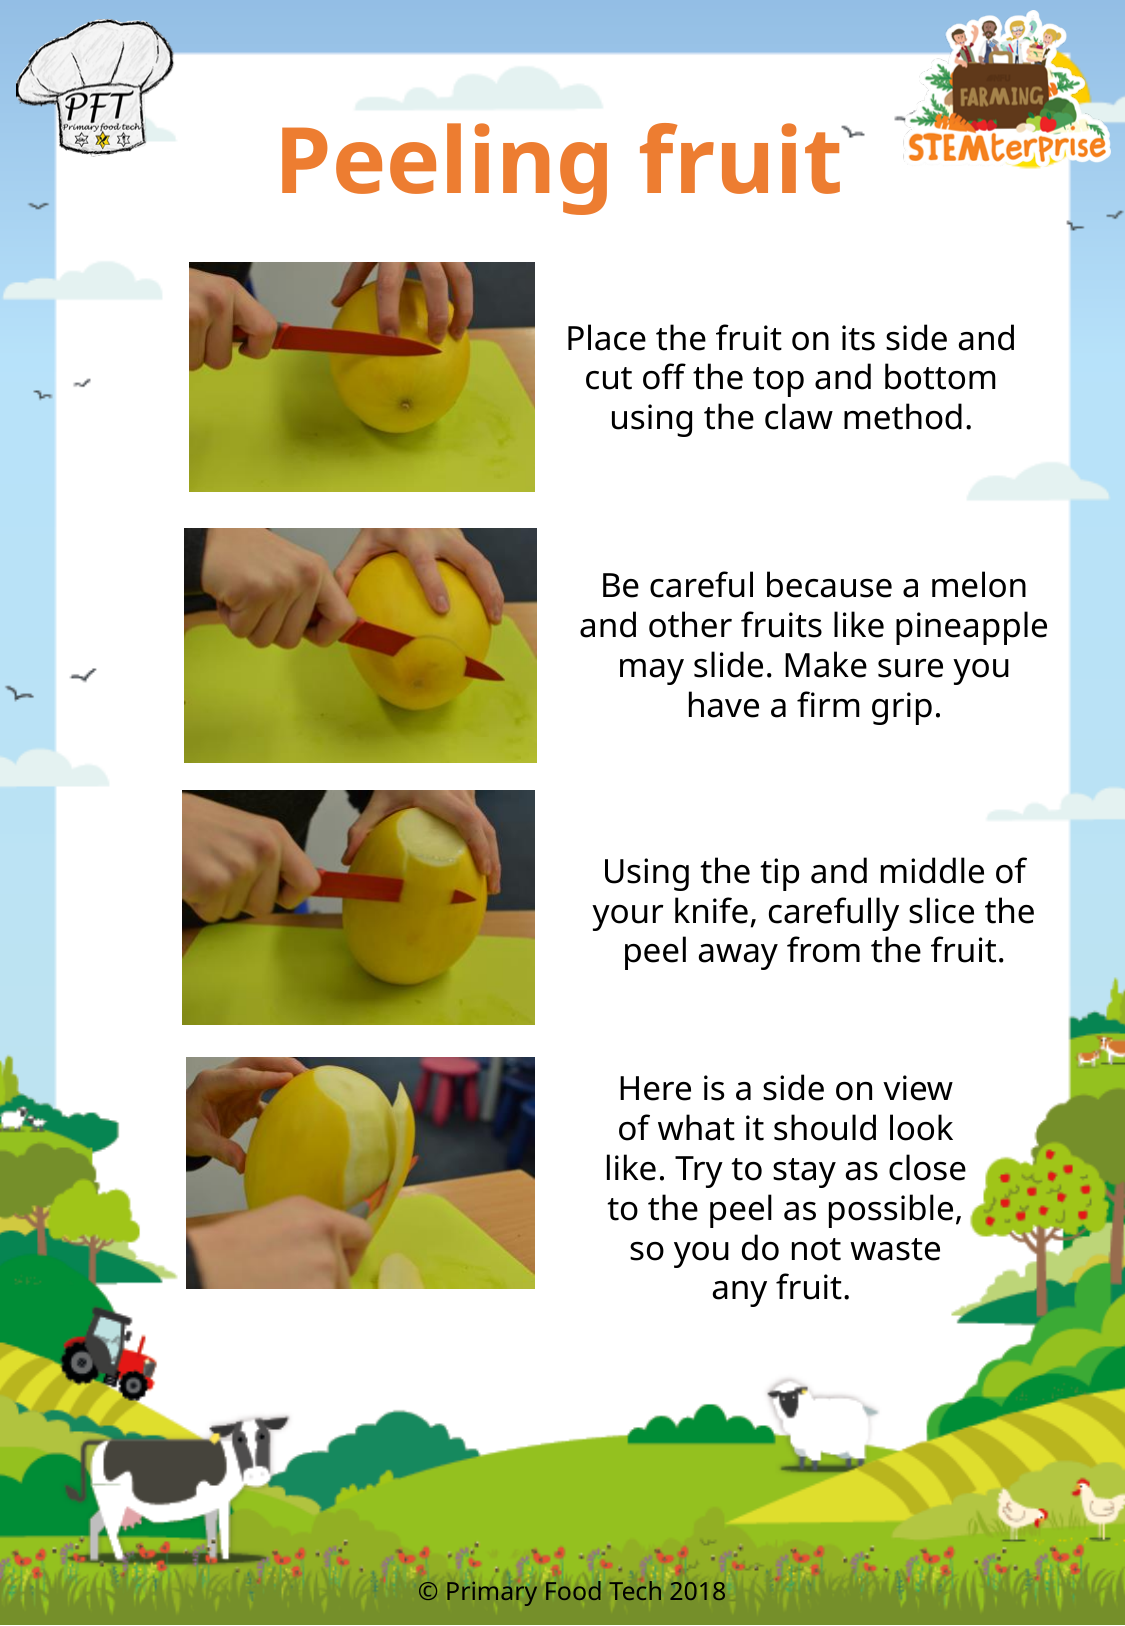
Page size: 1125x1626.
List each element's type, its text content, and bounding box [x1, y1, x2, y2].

text_box Here is a side on view of what it should look like. Try to stay as close to the peel as possible, so you do not waste any fruit. [582, 1057, 990, 1317]
text_box Place the fruit on its side and cut off the top and bottom using the claw method. [536, 306, 1047, 446]
text_box Using the tip and middle of your knife, carefully slice the peel away from the fruit. [559, 840, 1070, 980]
text_box Peeling fruit [16, 167, 1103, 242]
picture [0, 0, 1125, 1625]
text_box [29, 262, 761, 1127]
text_box Be careful because a melon and other fruits like pineapple may slide. Make sure you have a firm grip. [559, 555, 1070, 734]
text_box © Primary Food Tech 2018 [137, 1568, 1008, 1613]
